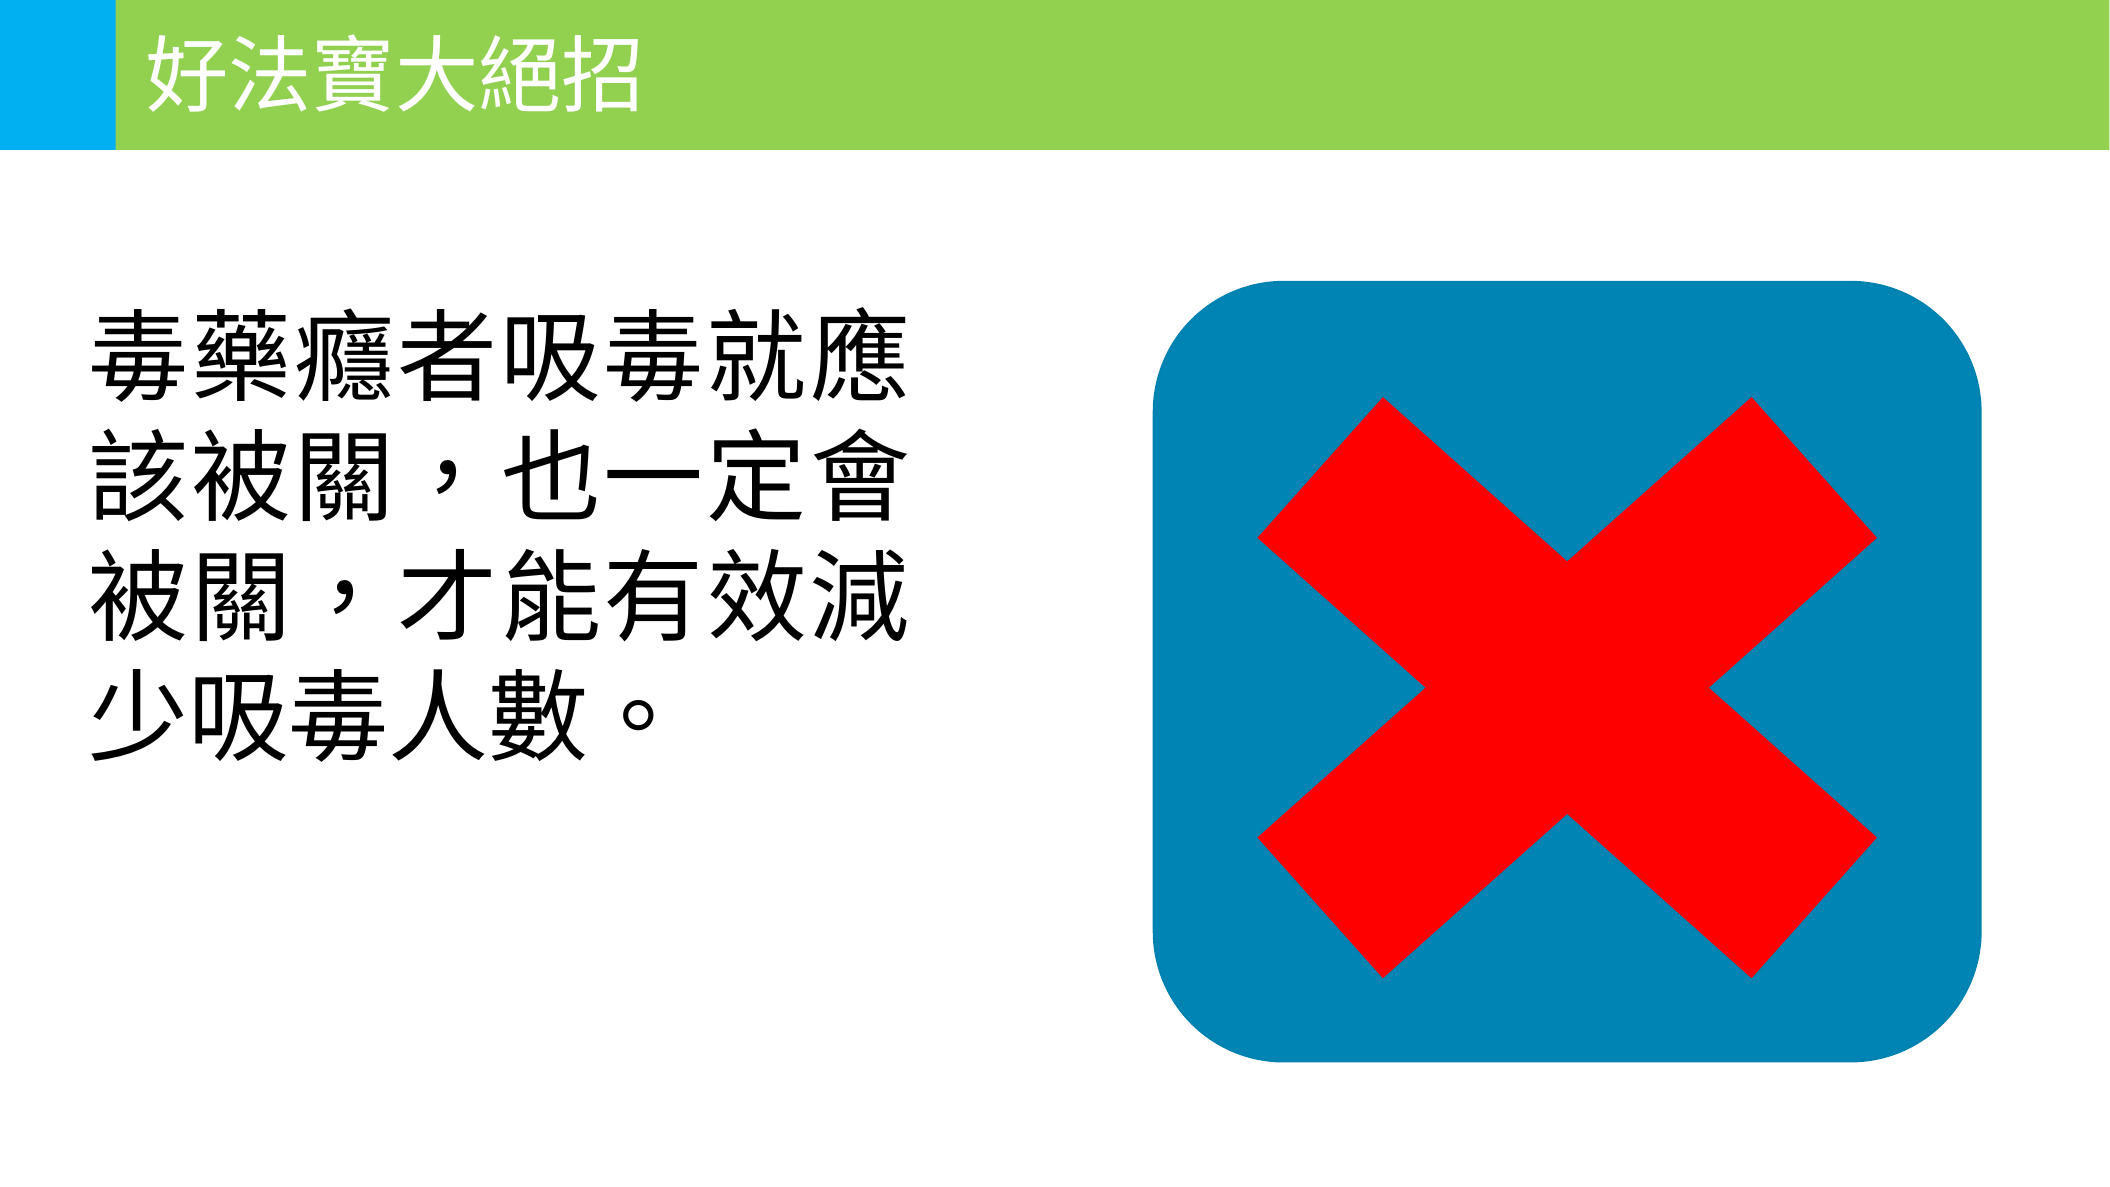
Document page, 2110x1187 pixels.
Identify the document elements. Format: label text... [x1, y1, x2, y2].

text_box 毒藥癮者吸毒就應該被關，也一定會被關，才能有效減少吸毒人數。 [74, 286, 925, 781]
text_box 好法寶大絕招 [130, 14, 660, 130]
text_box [1090, 262, 2045, 1113]
